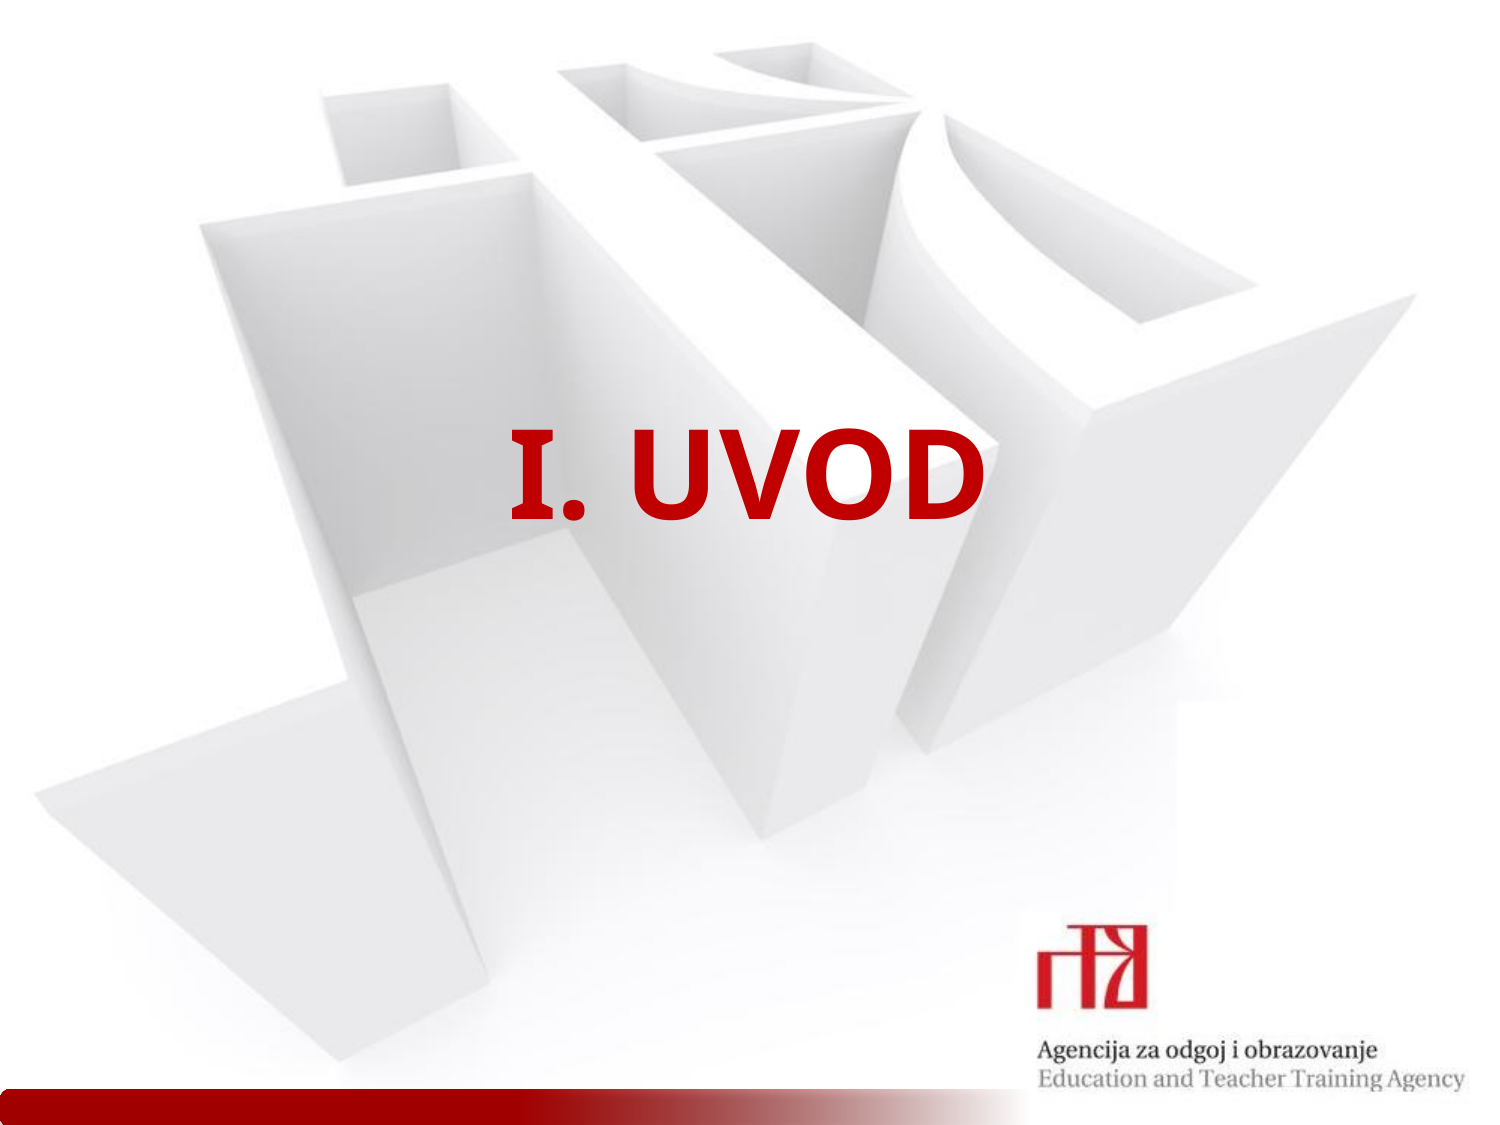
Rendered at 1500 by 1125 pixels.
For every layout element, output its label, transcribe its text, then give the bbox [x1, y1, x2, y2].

title I. UVOD [112, 349, 1388, 591]
picture [5, 0, 1495, 1125]
